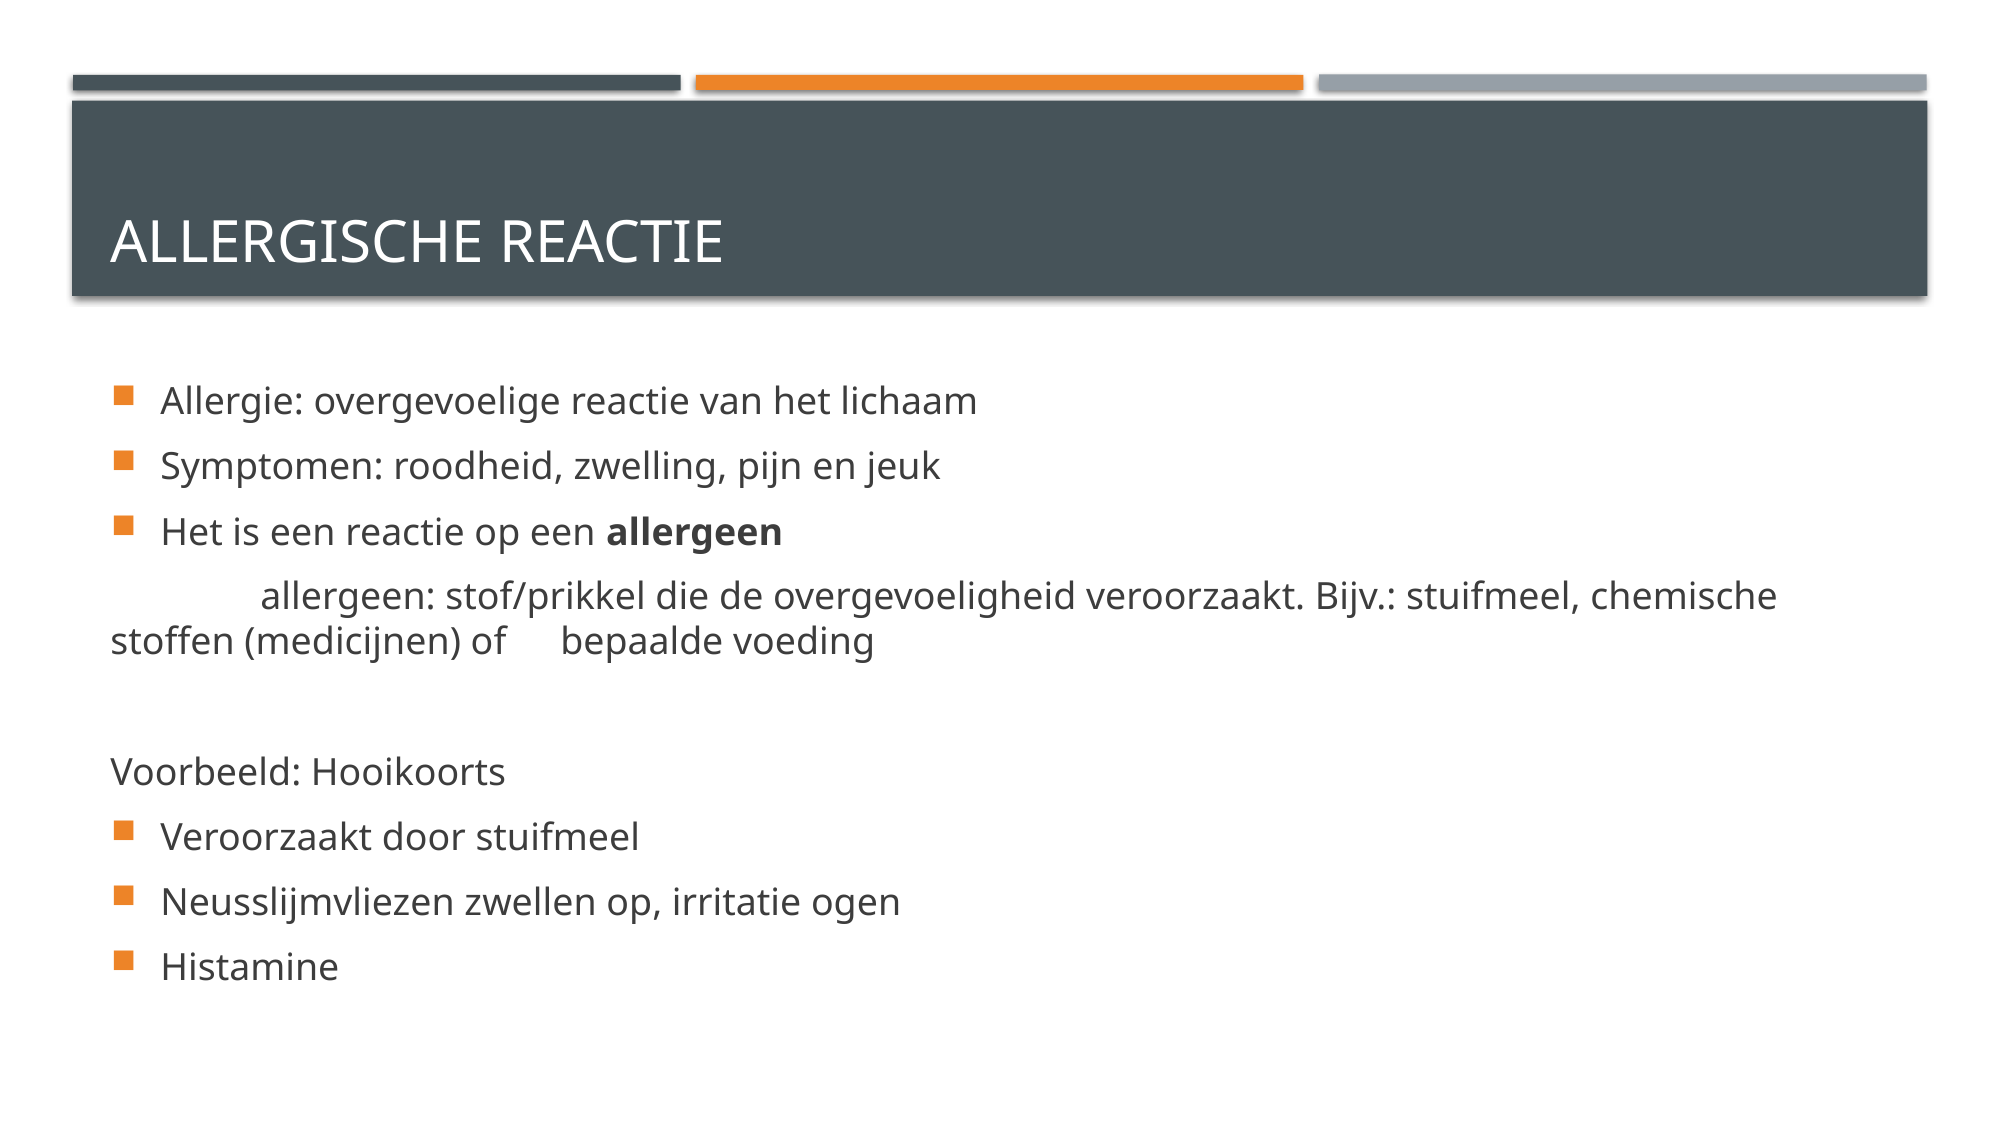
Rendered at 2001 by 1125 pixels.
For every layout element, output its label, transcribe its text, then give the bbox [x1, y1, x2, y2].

title Allergische reactie [95, 115, 1905, 282]
list Allergie: overgevoelige reactie van het lichaam Symptomen: roodheid, zwelling, pijn en jeuk Het is een reactie op een allergeen allergeen: stof/prikkel die de overgevoeligheid veroorzaakt. Bijv.: stuifmeel, chemische stoffen (medicijnen) of bepaalde voeding Voorbeeld: Hooikoorts Veroorzaakt door stuifmeel Neusslijmvliezen zwellen op, irritatie ogen Histamine [95, 370, 1905, 1023]
